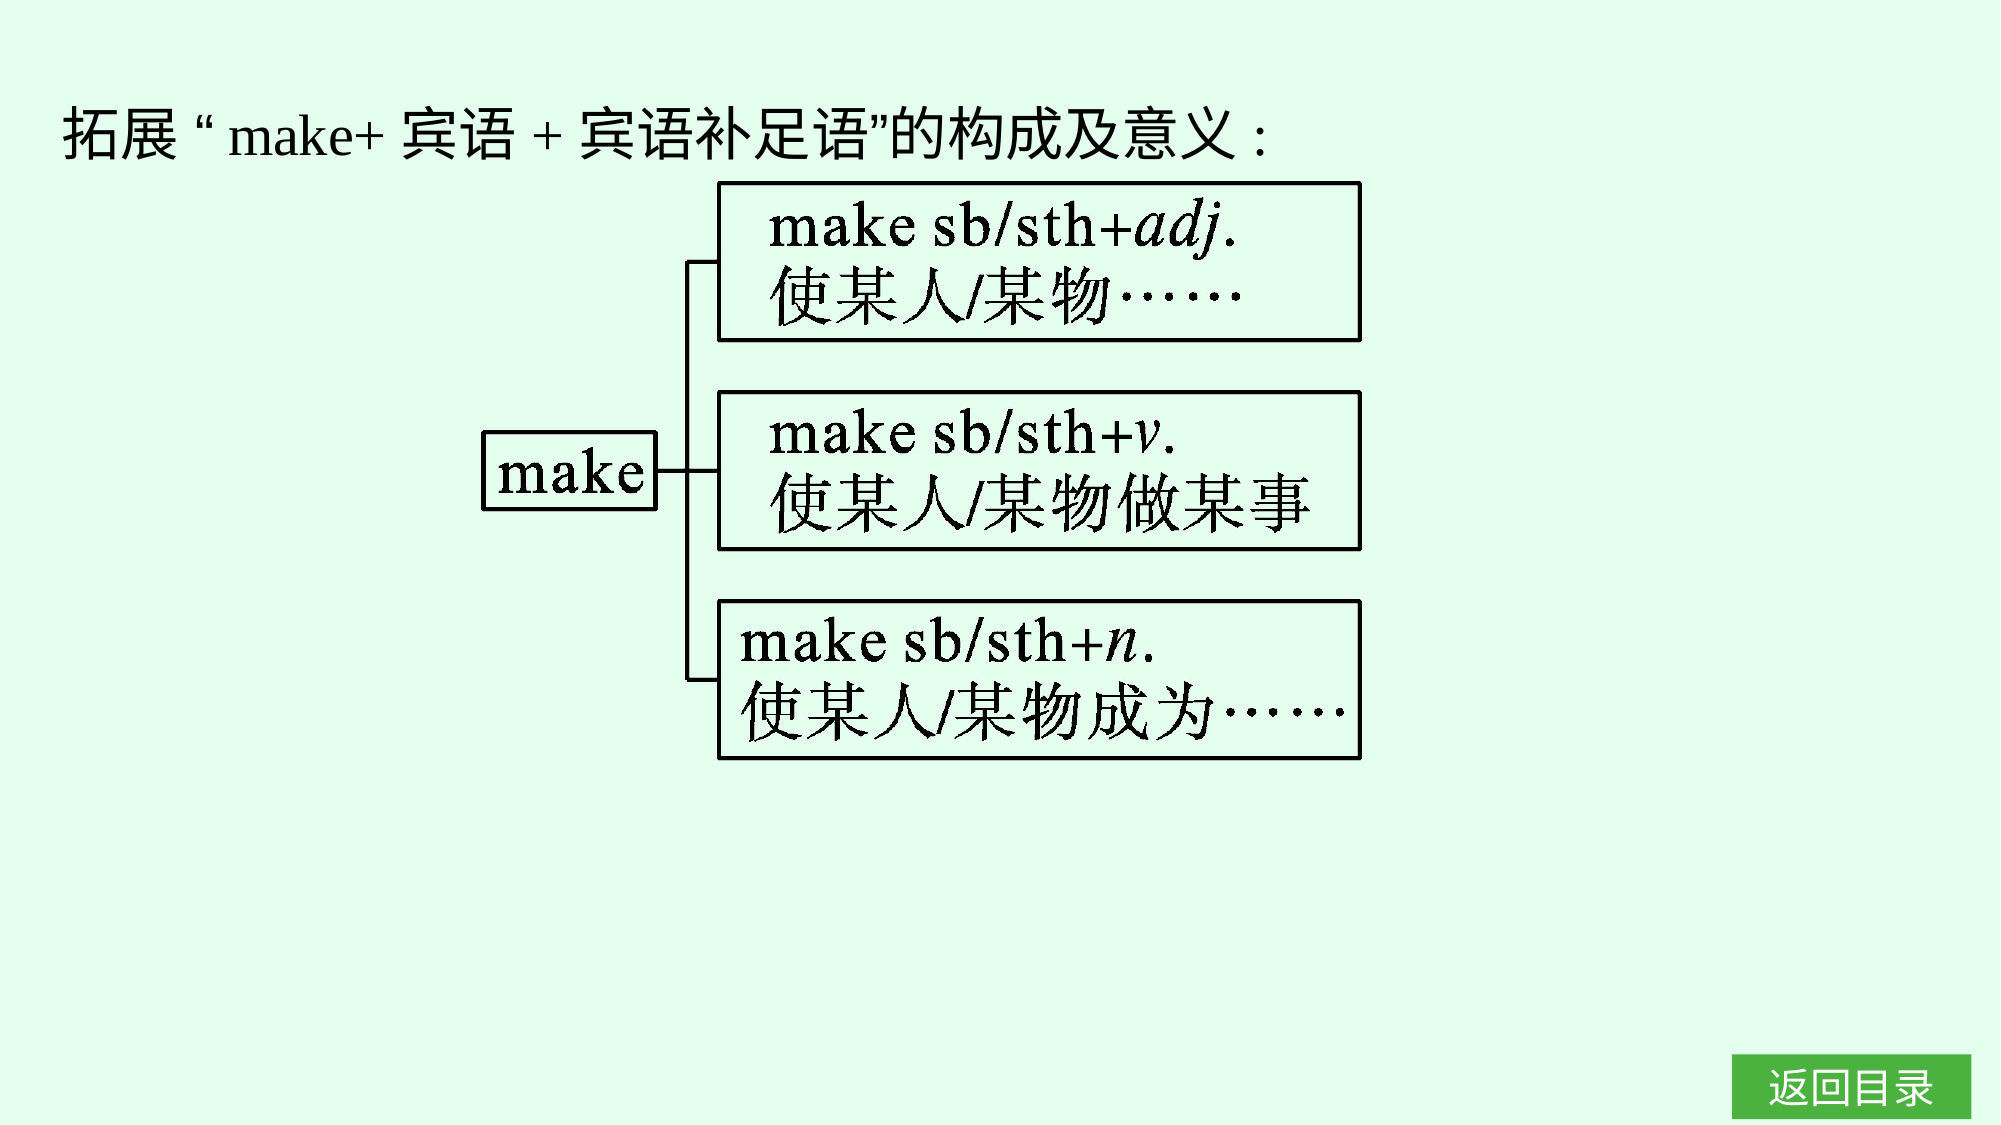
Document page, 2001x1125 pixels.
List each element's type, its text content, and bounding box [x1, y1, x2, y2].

picture [480, 176, 1367, 761]
text_box 拓展 “make+宾语+宾语补足语”的构成及意义: [47, 69, 1313, 175]
